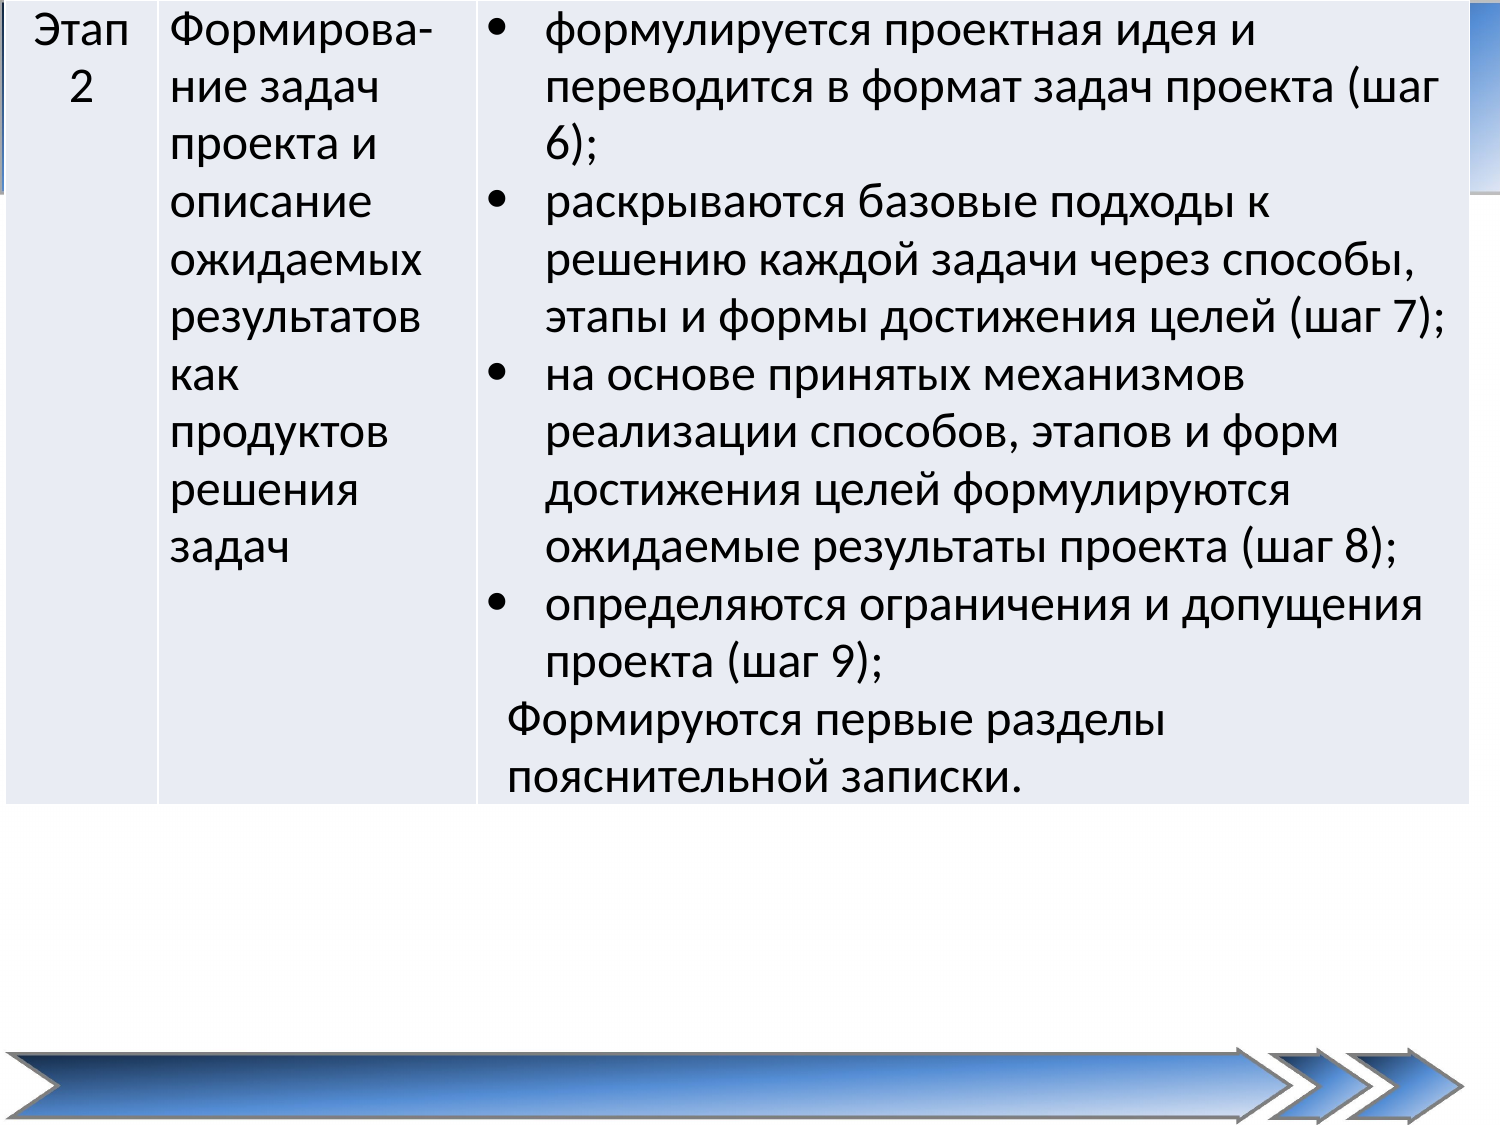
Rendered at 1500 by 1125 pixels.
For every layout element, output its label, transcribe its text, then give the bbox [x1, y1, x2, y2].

table_header формулируется проектная идея и переводится в формат задач проекта (шаг 6); раскрываются базовые подходы к решению каждой задачи через способы, этапы и формы достижения целей (шаг 7); на основе принятых механизмов реализации способов, этапов и форм достижения целей формулируются ожидаемые результаты проекта (шаг 8); определяются ограничения и допущения проекта (шаг 9); Формируются первые разделы пояснительной записки. [478, 1, 1469, 804]
table_header Этап 2 [6, 1, 157, 804]
picture [0, 0, 1500, 1125]
table_header Формирова-ние задач проекта и описание ожидаемых результатов как продуктов решения задач [159, 1, 476, 804]
